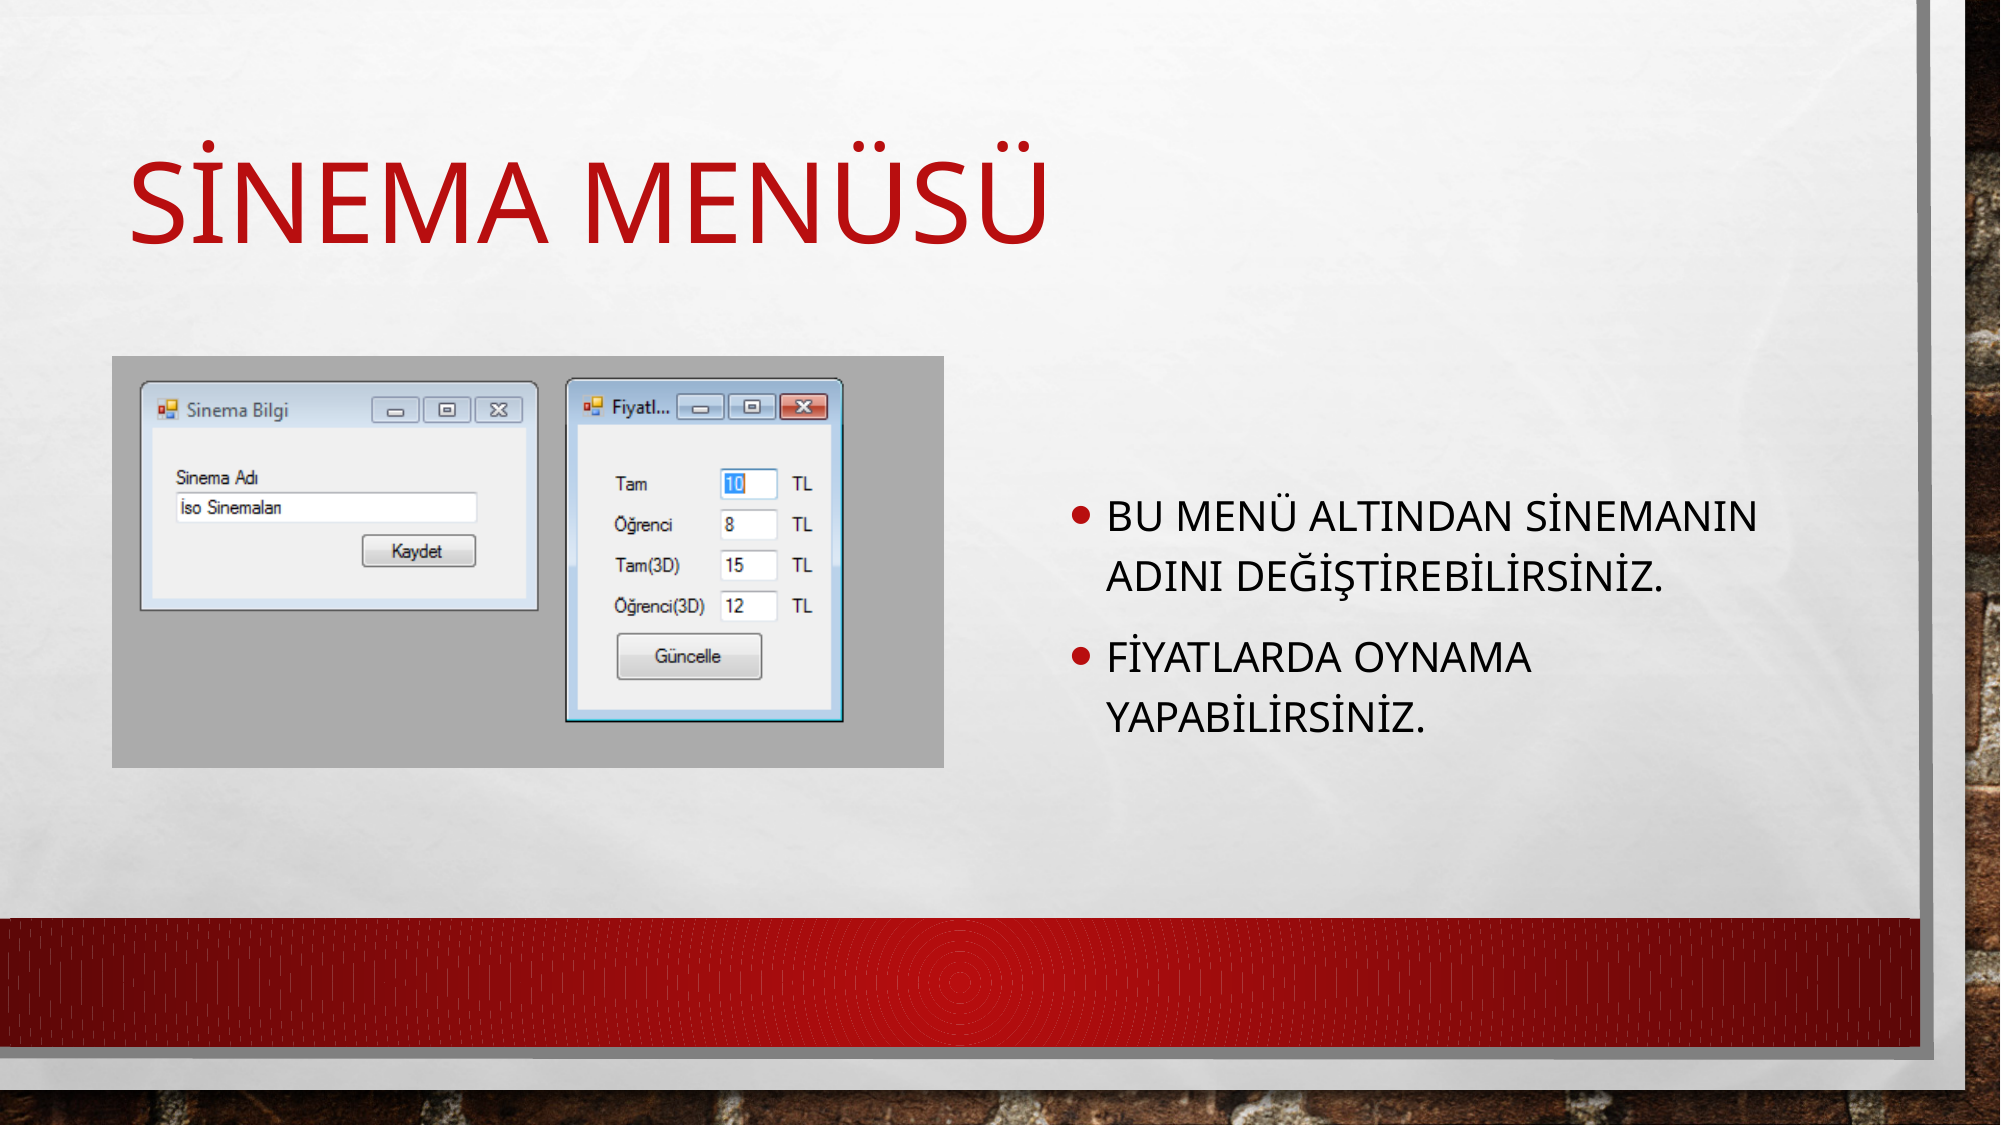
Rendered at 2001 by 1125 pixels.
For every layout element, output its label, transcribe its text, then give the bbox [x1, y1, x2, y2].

title Sinema menüsü [112, 112, 1818, 302]
list Bu menü altından sinemanın adını değiştirebilirsiniz. Fiyatlarda oynama yapabilirsiniz. [1054, 338, 1818, 882]
picture [112, 356, 944, 769]
picture [0, 0, 2000, 1125]
